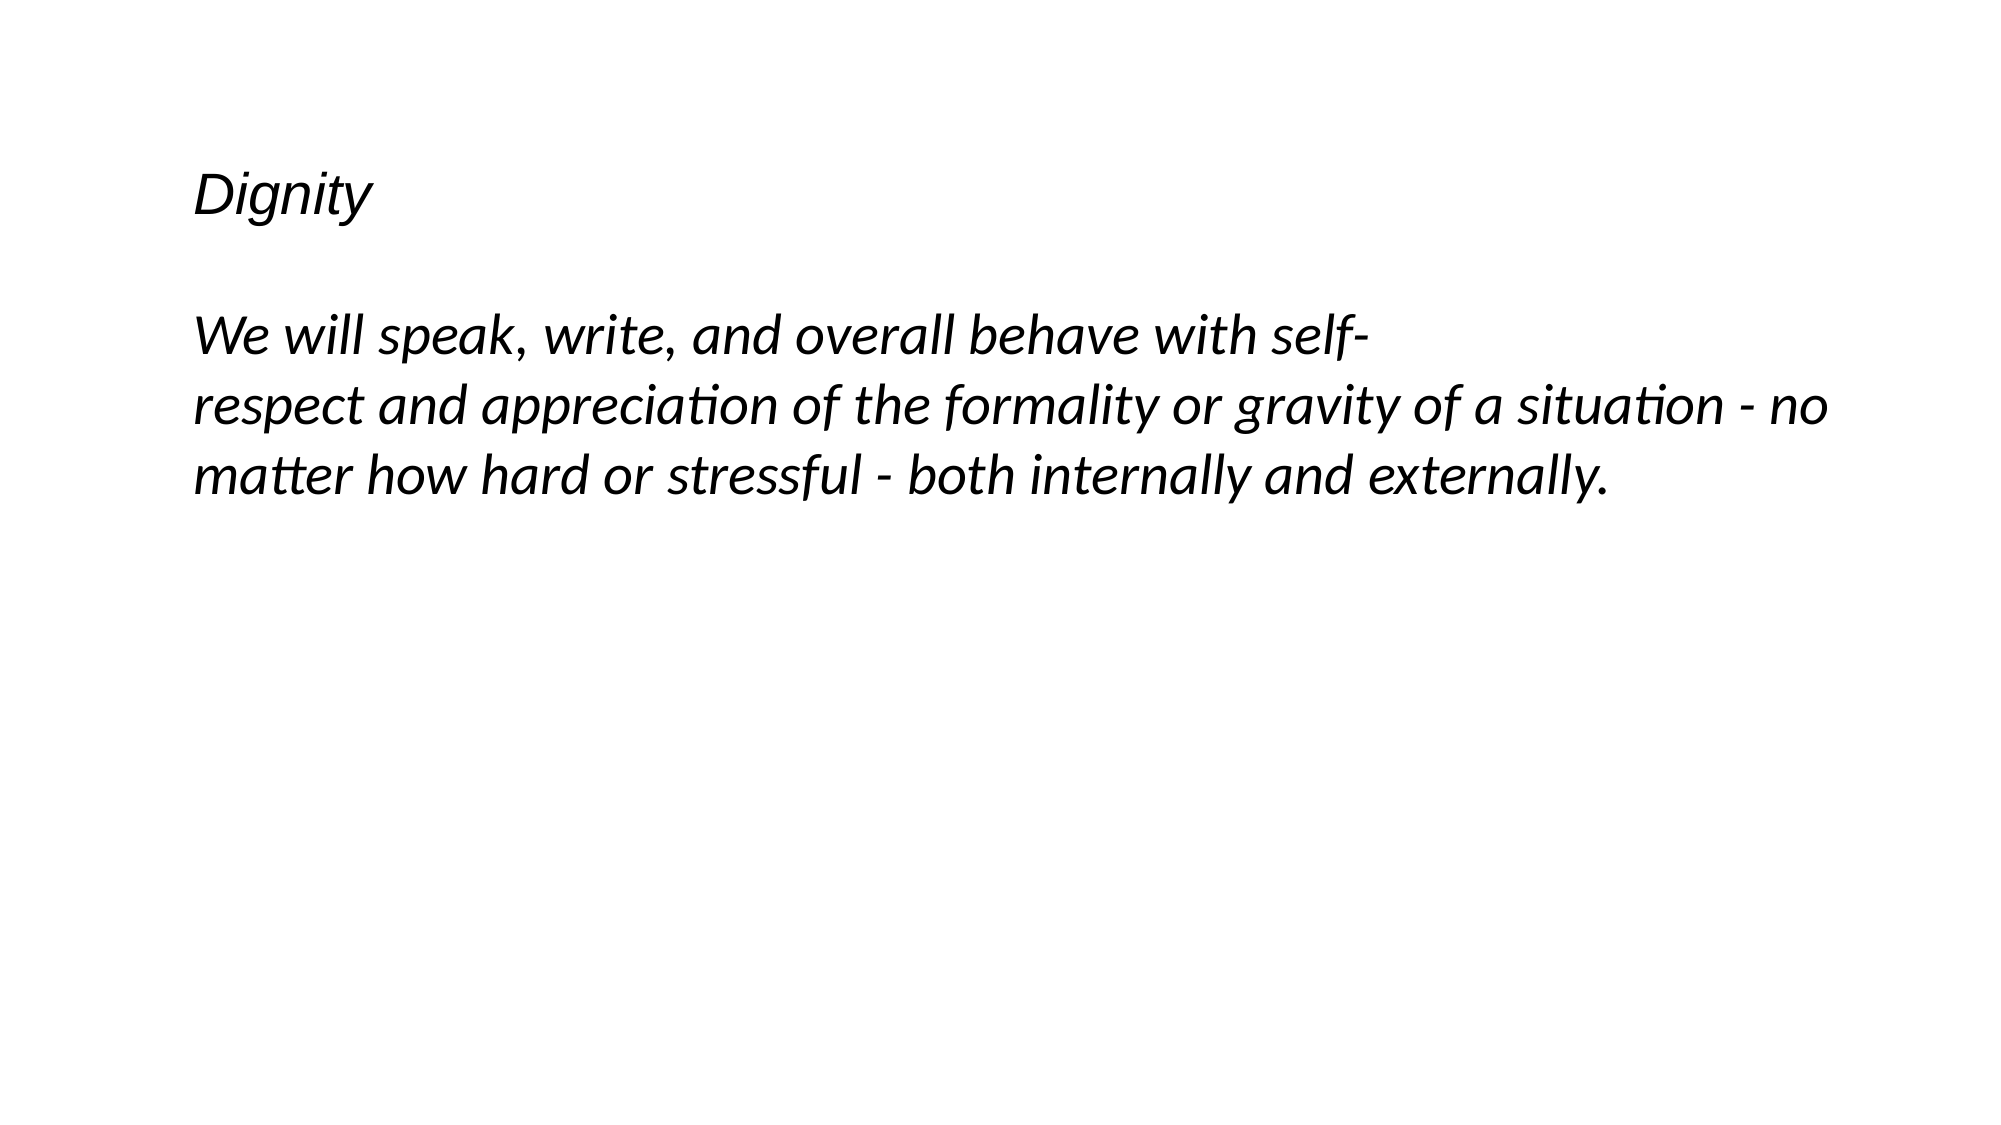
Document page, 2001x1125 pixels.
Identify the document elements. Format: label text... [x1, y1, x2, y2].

text_box Dignity We will speak, write, and overall behave with self-respect and appreciation of the formality or gravity of a situation - no matter how hard or stressful - both internally and externally. [178, 148, 1919, 514]
